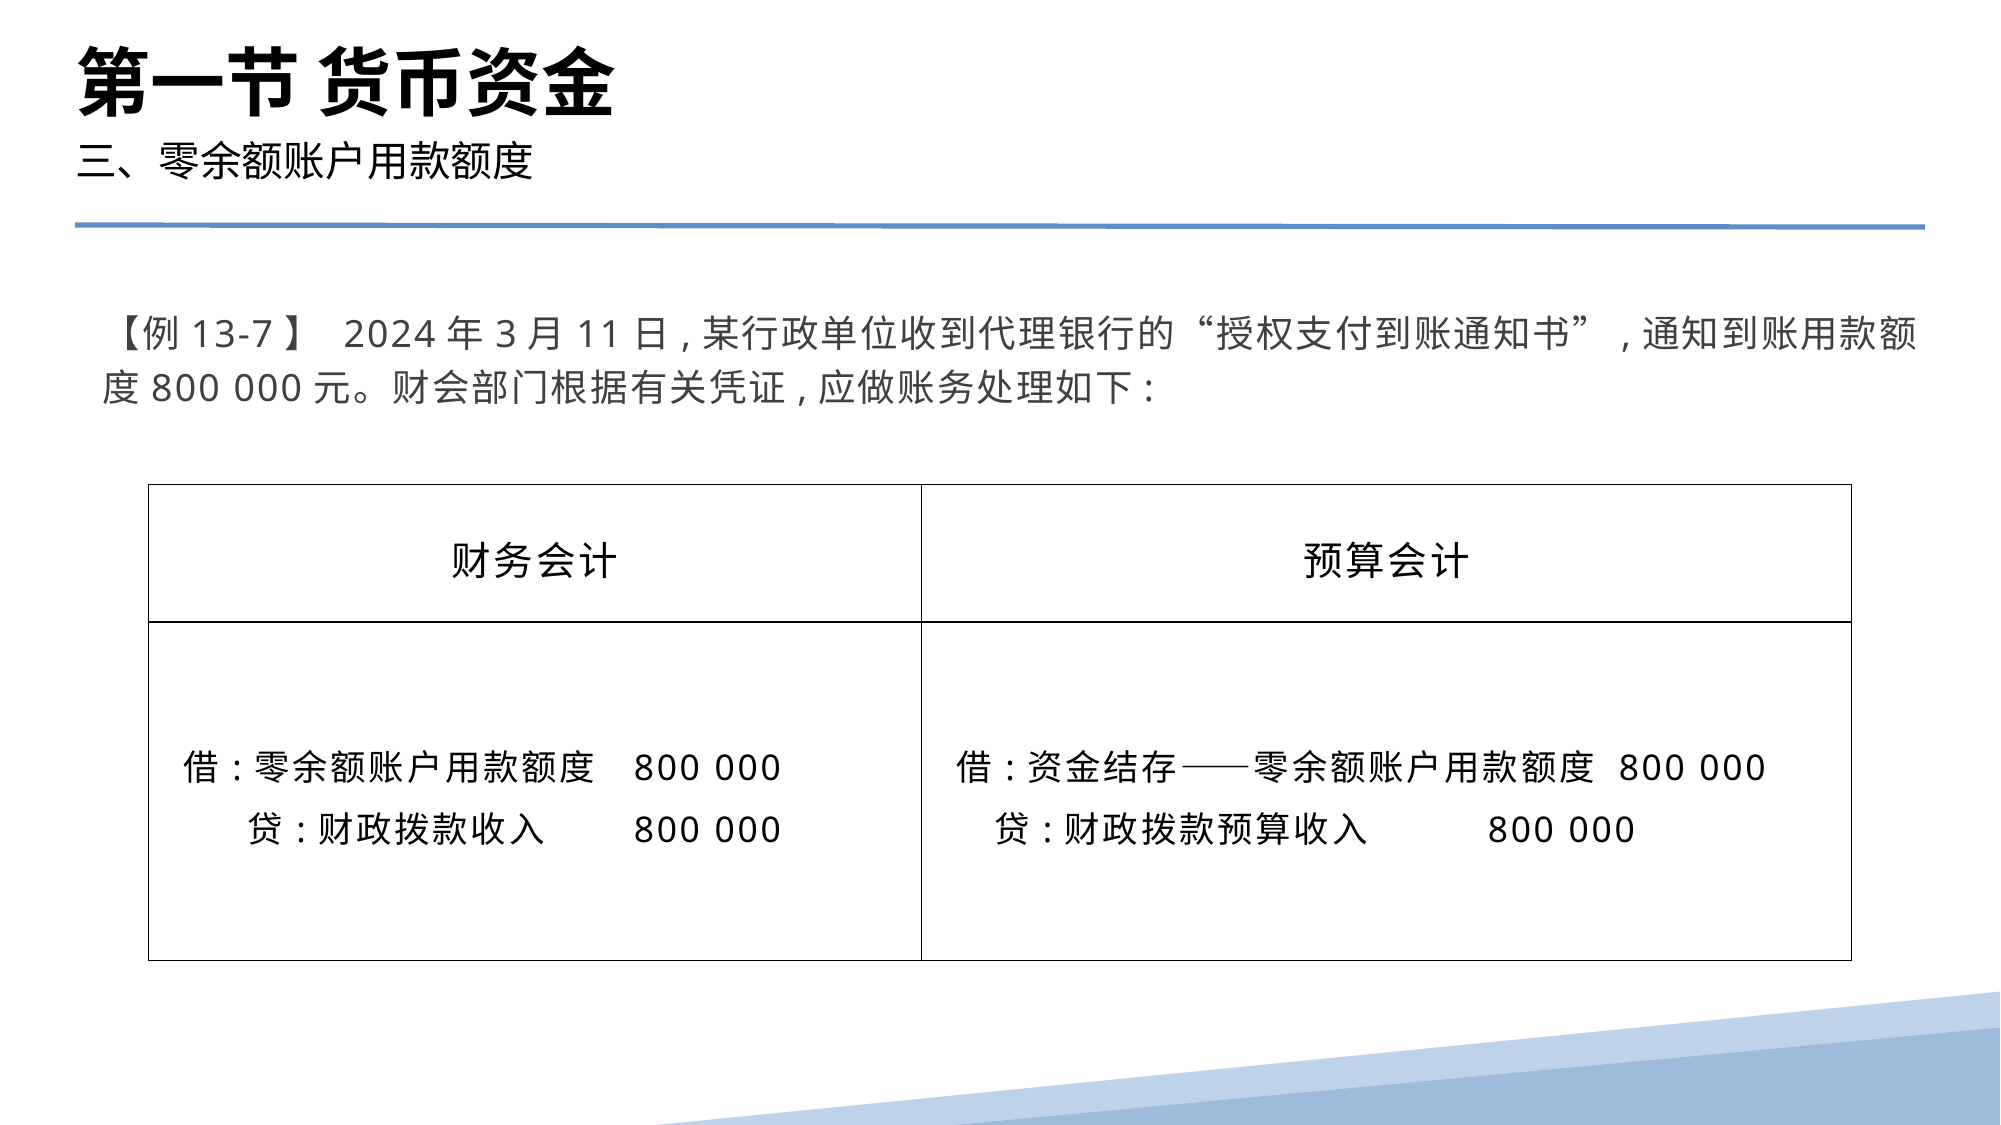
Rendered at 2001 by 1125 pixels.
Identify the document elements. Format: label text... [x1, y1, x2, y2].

text_box 三、零余额账户用款额度 [75, 124, 1925, 200]
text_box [656, 991, 2000, 1125]
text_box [74, 224, 1925, 228]
table_header 预算会计 [922, 485, 1851, 621]
table_header 财务会计 [149, 485, 921, 621]
table_cell 借:零余额账户用款额度 800 000 贷:财政拨款收入 800 000 [149, 623, 921, 960]
text_box 【例13-7】 2024年3月11日,某行政单位收到代理银行的“授权支付到账通知书”,通知到账用款额度800 000元。财会部门根据有关凭证,应做账务处理如下: [92, 224, 1958, 485]
table_cell 借:资金结存——零余额账户用款额度 800 000 贷:财政拨款预算收入 800 000 [922, 623, 1851, 960]
text_box 第一节 货币资金 [75, 24, 1925, 124]
